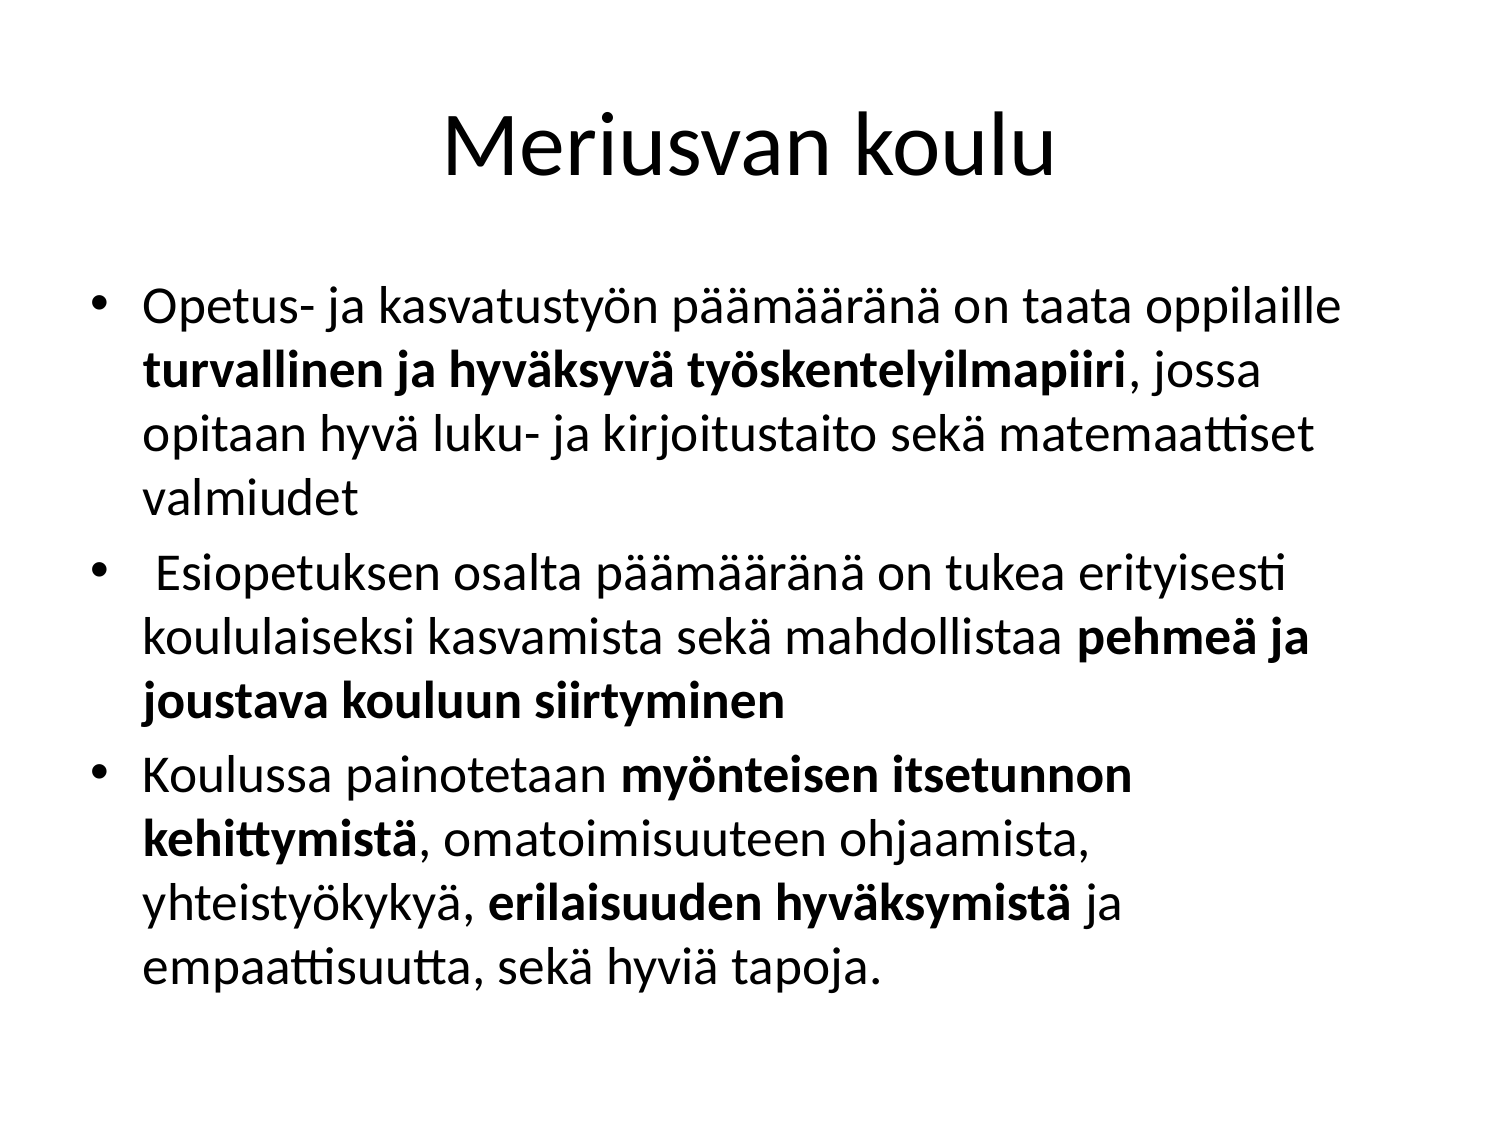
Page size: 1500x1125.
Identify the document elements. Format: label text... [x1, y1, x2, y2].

list Opetus- ja kasvatustyön päämääränä on taata oppilaille turvallinen ja hyväksyvä työskentelyilmapiiri, jossa opitaan hyvä luku- ja kirjoitustaito sekä matemaattiset valmiudet Esiopetuksen osalta päämääränä on tukea erityisesti koululaiseksi kasvamista sekä mahdollistaa pehmeä ja joustava kouluun siirtyminen Koulussa painotetaan myönteisen itsetunnon kehittymistä, omatoimisuuteen ohjaamista, yhteistyökykyä, erilaisuuden hyväksymistä ja empaattisuutta, sekä hyviä tapoja. [74, 262, 1426, 1006]
title Meriusvan koulu [74, 44, 1426, 233]
